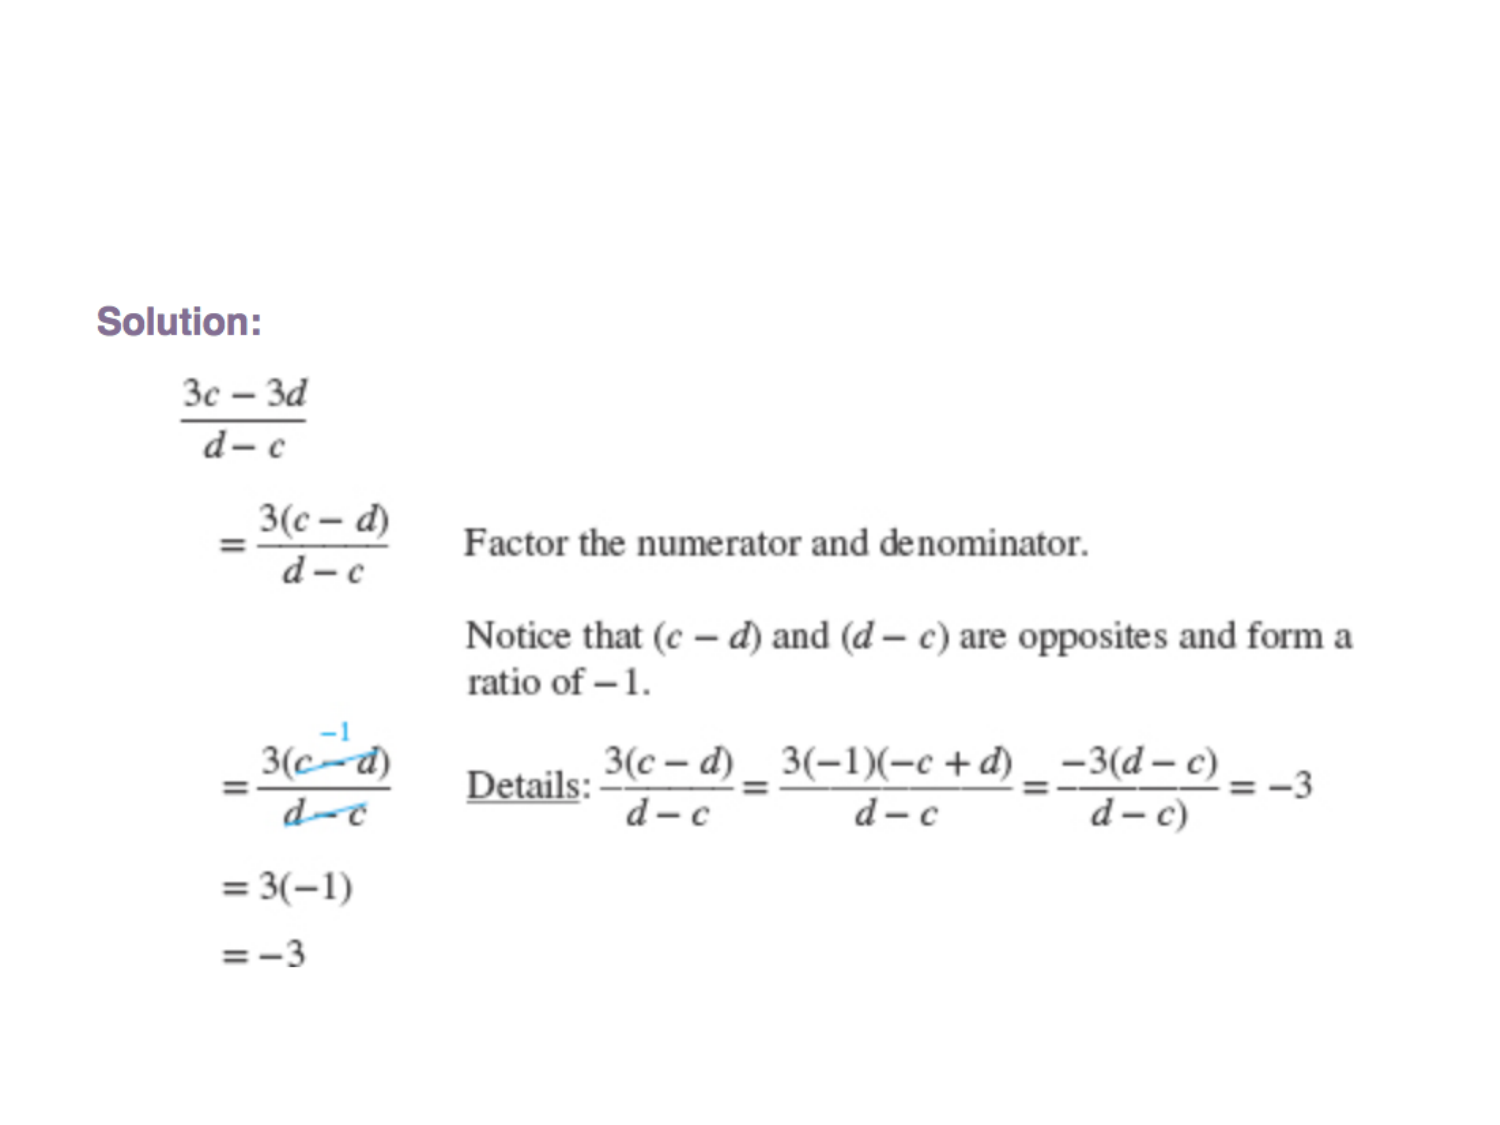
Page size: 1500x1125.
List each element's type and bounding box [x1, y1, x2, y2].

list [74, 262, 1426, 1006]
